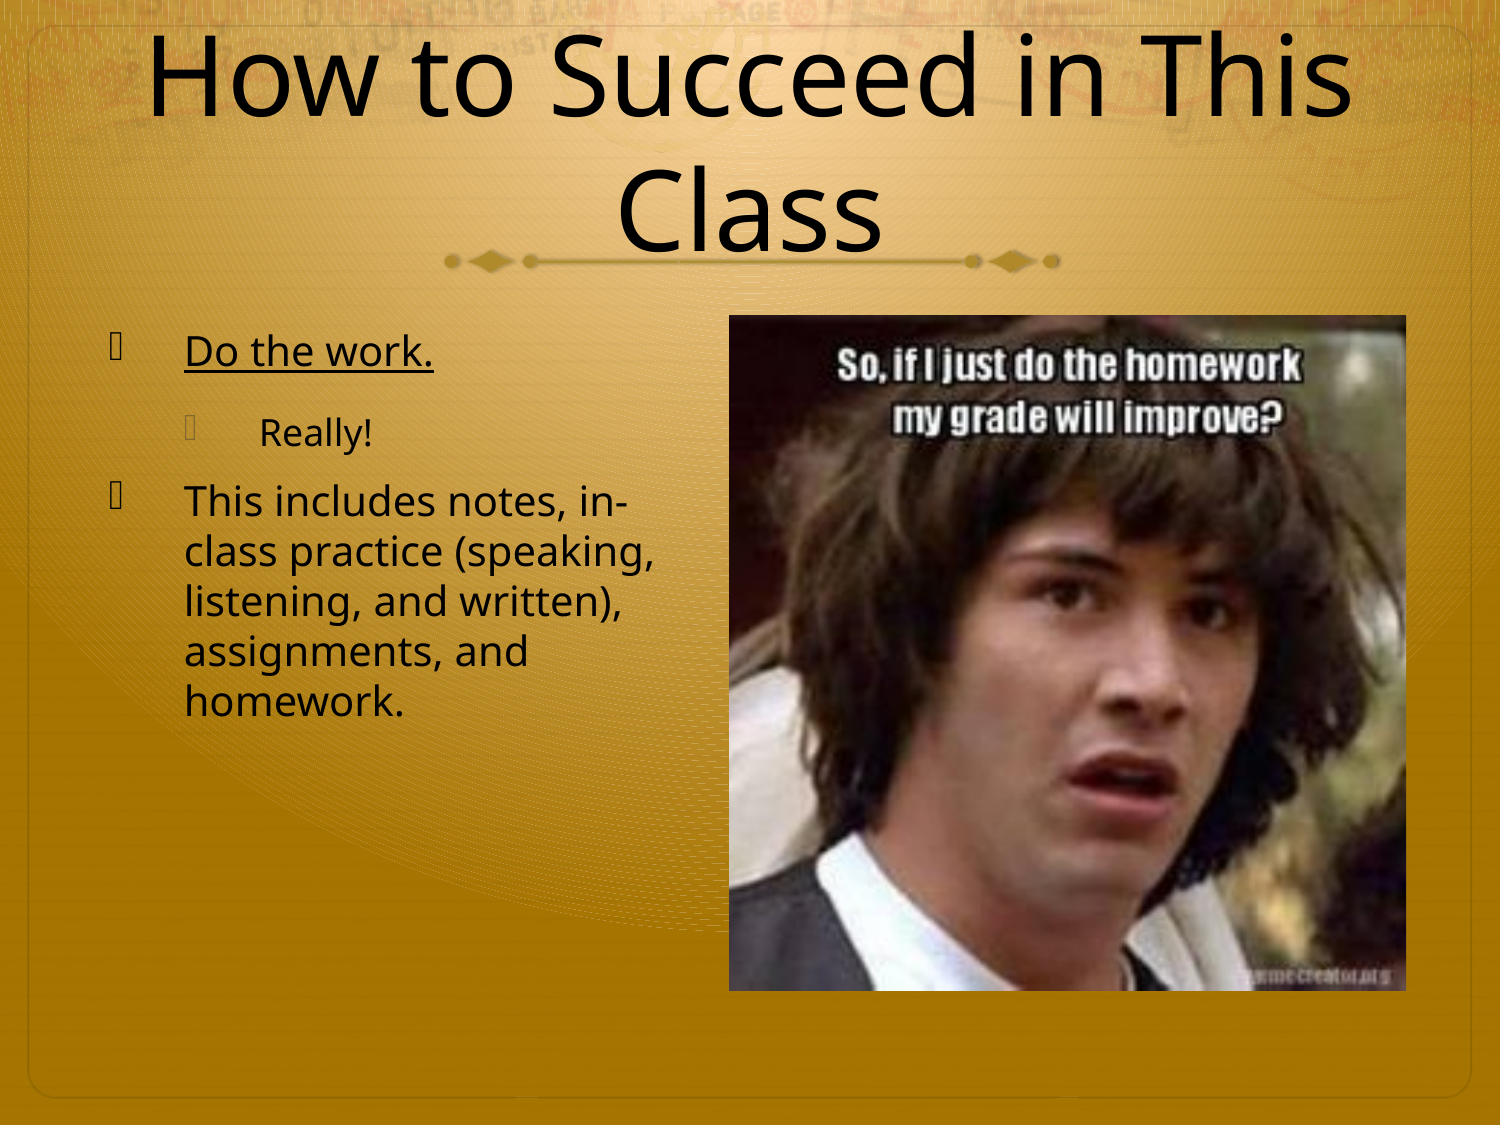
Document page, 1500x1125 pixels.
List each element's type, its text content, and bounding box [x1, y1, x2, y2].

title How to Succeed in This Class [93, 45, 1407, 233]
list Do the work. Really! This includes notes, in-class practice (speaking, listening, and written), assignments, and homework. [93, 317, 709, 991]
picture [0, 0, 1500, 1125]
